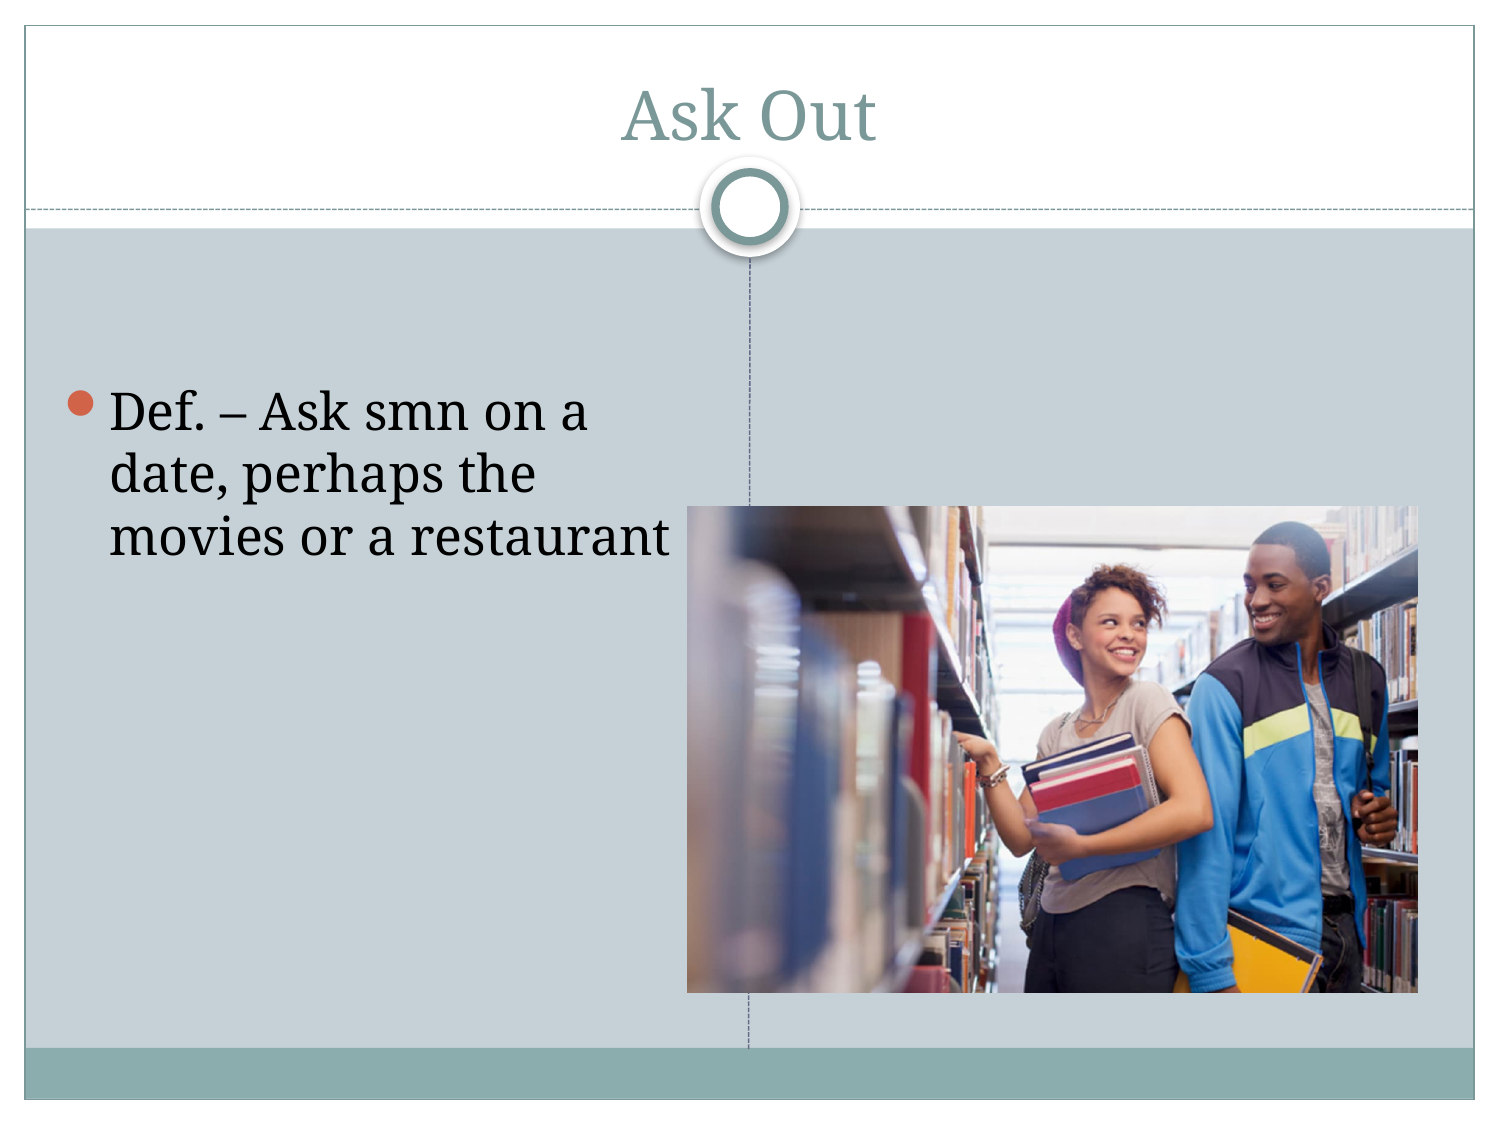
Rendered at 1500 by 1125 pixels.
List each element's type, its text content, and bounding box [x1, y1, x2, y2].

title Ask Out [49, 37, 1450, 162]
list Def. – Ask smn on a date, perhaps the movies or a restaurant [49, 224, 712, 993]
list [687, 505, 1418, 994]
